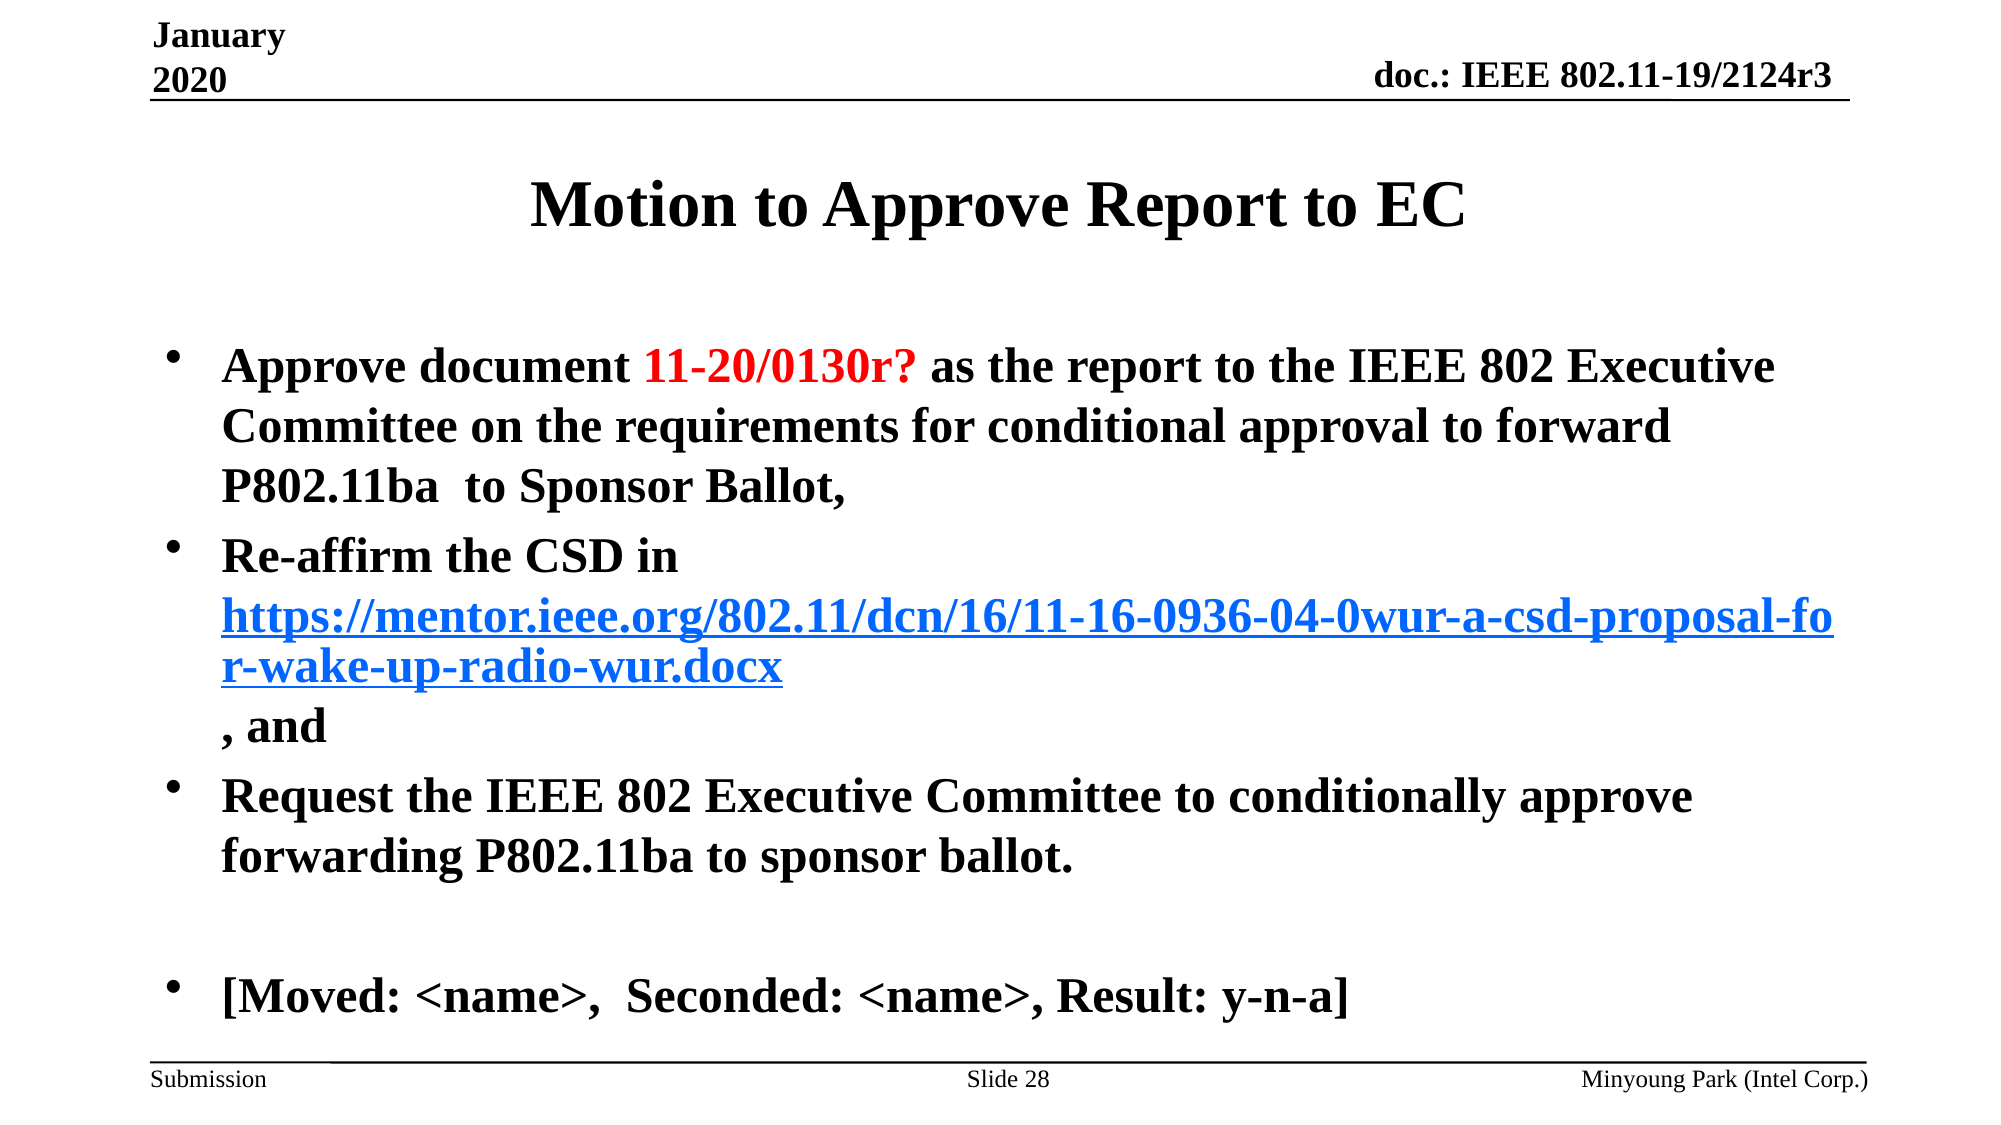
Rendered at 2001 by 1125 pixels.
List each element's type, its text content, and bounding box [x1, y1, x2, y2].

slide_number Slide 28 [964, 1061, 1053, 1093]
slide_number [152, 54, 347, 101]
list Approve document 11-20/0130r? as the report to the IEEE 802 Executive Committee on the requirements for conditional approval to forward P802.11ba to Sponsor Ballot, Re-affirm the CSD in https://mentor.ieee.org/802.11/dcn/16/11-16-0936-04-0wur-a-csd-proposal-for-wake-up-radio-wur.docx, and Request the IEEE 802 Executive Committee to conditionally approve forwarding P802.11ba to sponsor ballot. [Moved: <name>, Seconded: <name>, Result: y-n-a] [150, 324, 1850, 1000]
title Motion to Approve Report to EC [150, 112, 1850, 288]
footer Minyoung Park (Intel Corp.) [1266, 1061, 1869, 1093]
